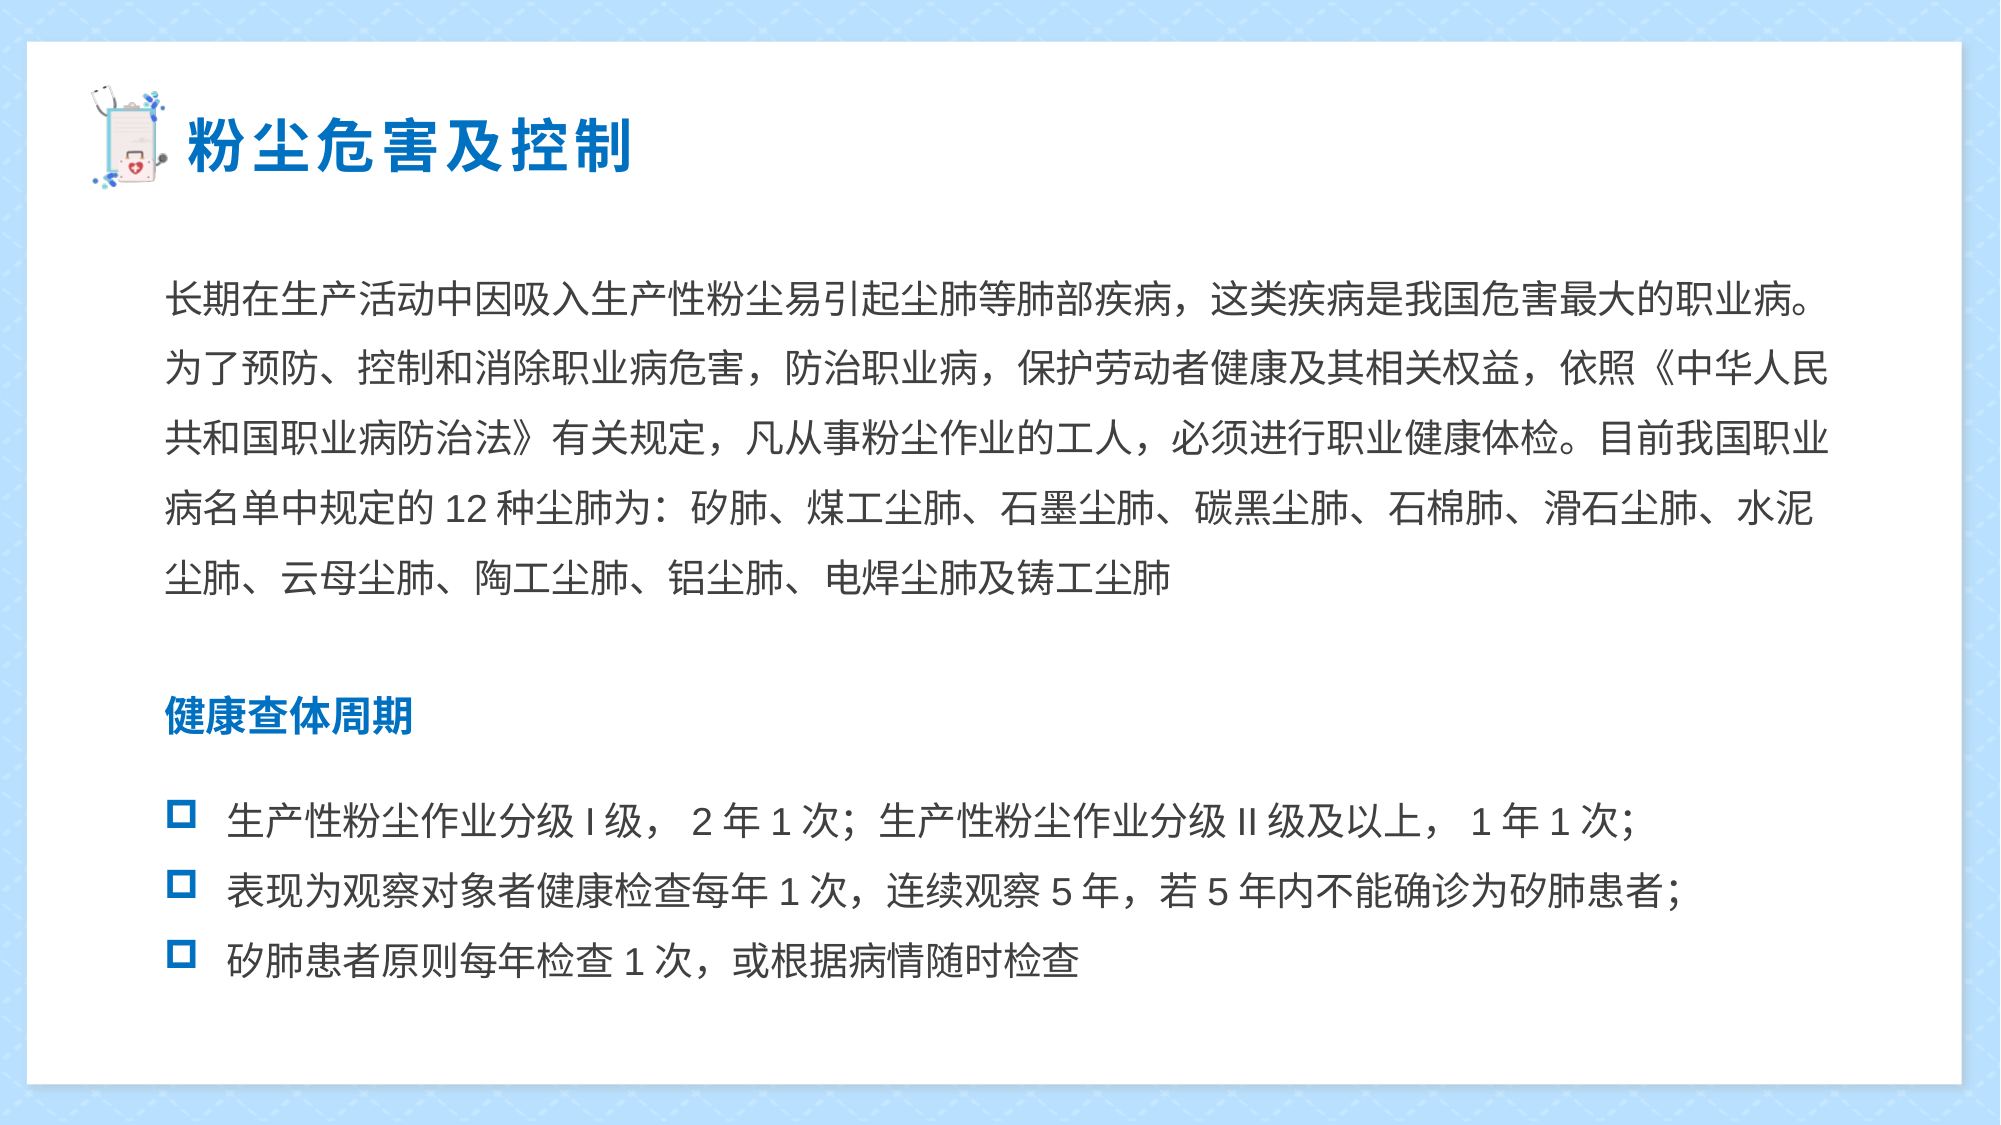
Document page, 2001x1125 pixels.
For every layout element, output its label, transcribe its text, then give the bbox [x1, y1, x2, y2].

text_box 健康查体周期 生产性粉尘作业分级I级，2年1次；生产性粉尘作业分级II级及以上，1年1次； 表现为观察对象者健康检查每年1次，连续观察5年，若5年内不能确诊为矽肺患者； 矽肺患者原则每年检查1次，或根据病情随时检查 [149, 657, 2000, 991]
text_box 长期在生产活动中因吸入生产性粉尘易引起尘肺等肺部疾病，这类疾病是我国危害最大的职业病。为了预防、控制和消除职业病危害，防治职业病，保护劳动者健康及其相关权益，依照《中华人民共和国职业病防治法》有关规定，凡从事粉尘作业的工人，必须进行职业健康体检。目前我国职业病名单中规定的12种尘肺为：矽肺、煤工尘肺、石墨尘肺、碳黑尘肺、石棉肺、滑石尘肺、水泥尘肺、云母尘肺、陶工尘肺、铝尘肺、电焊尘肺及铸工尘肺 [149, 243, 1863, 608]
picture [0, 0, 2000, 1125]
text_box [64, 78, 711, 206]
